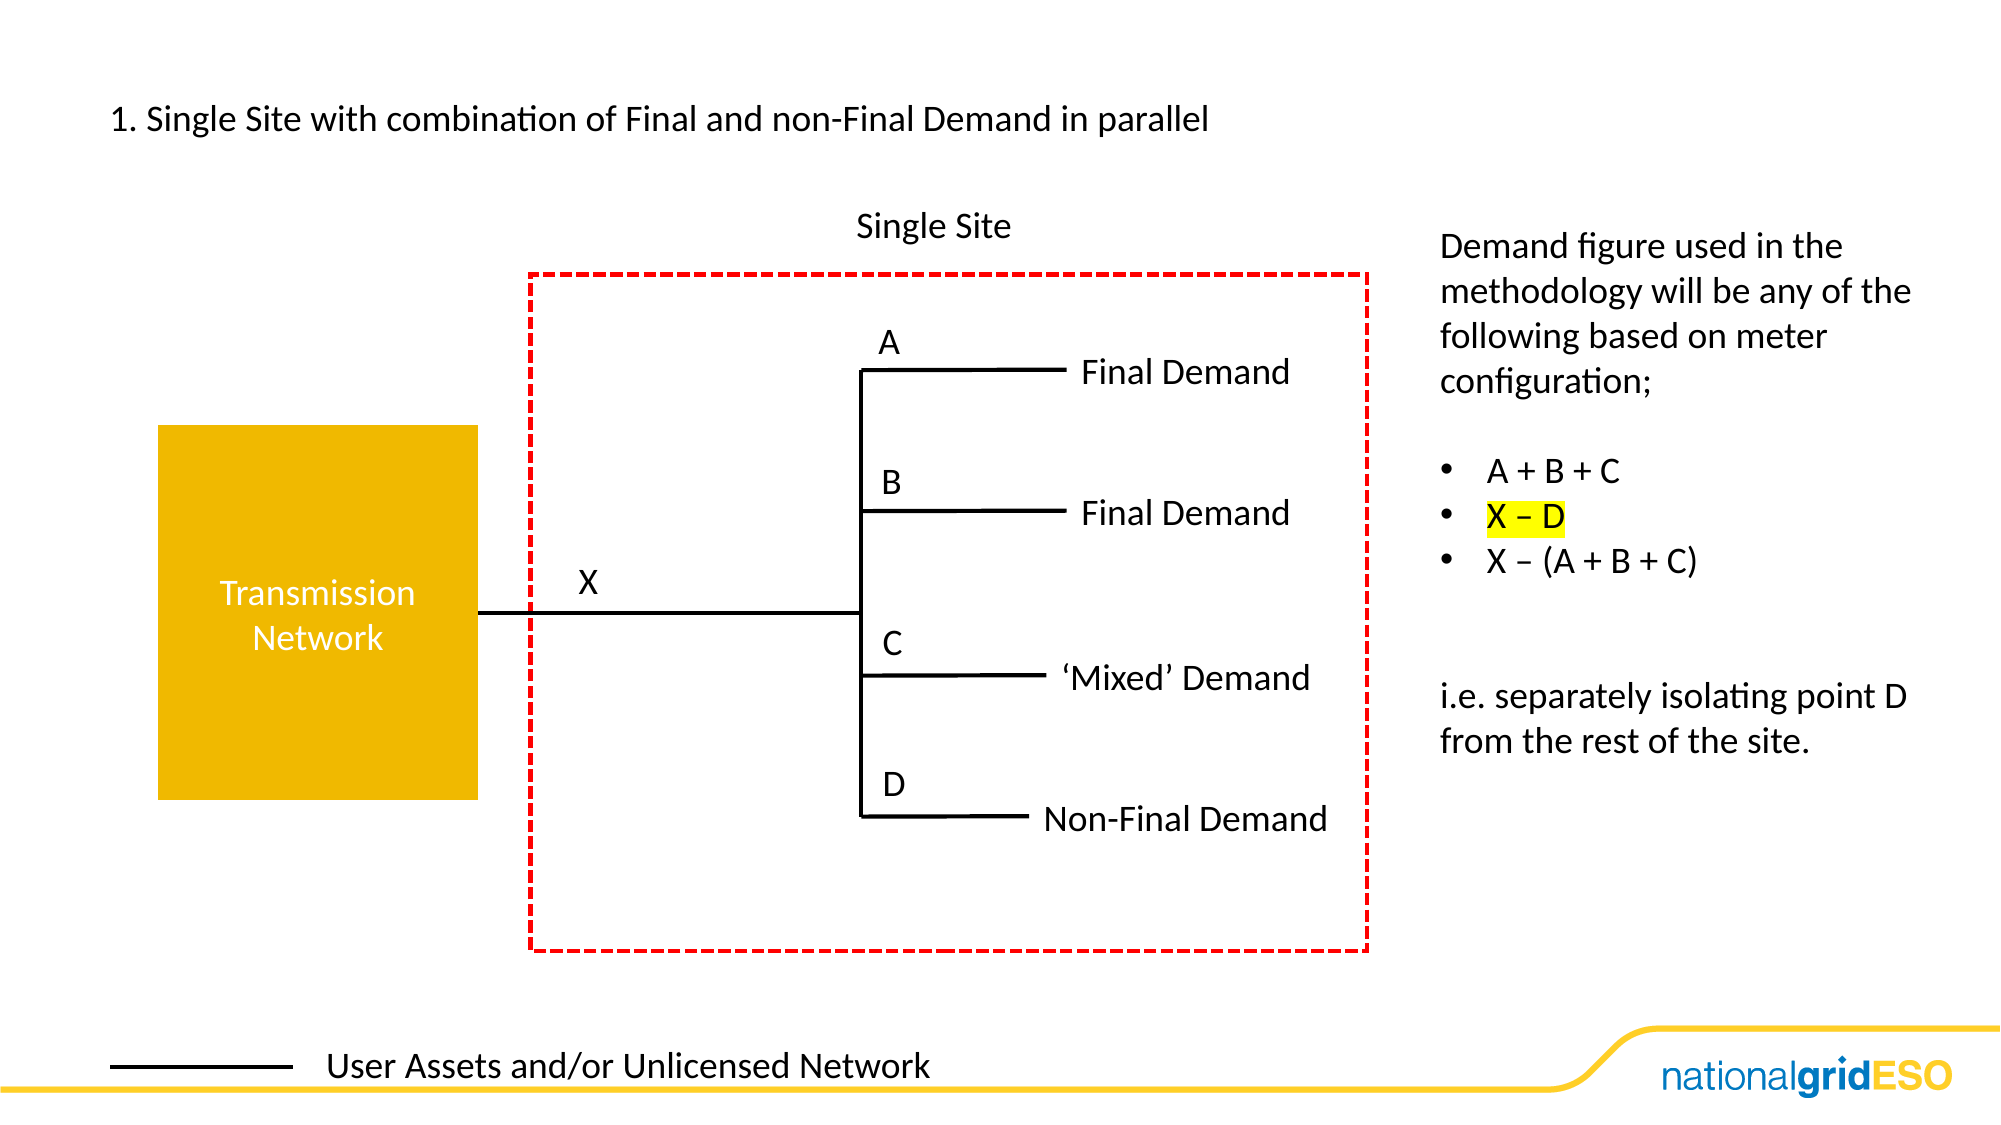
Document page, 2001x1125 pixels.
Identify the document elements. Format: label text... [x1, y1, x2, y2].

text_box D [867, 751, 921, 812]
text_box Final Demand [1066, 480, 1307, 541]
text_box User Assets and/or Unlicensed Network [311, 1034, 947, 1094]
text_box Non-Final Demand [1028, 786, 1344, 847]
text_box B [866, 449, 917, 510]
picture [0, 1024, 2000, 1125]
text_box C [867, 610, 918, 671]
text_box [529, 273, 1368, 952]
text_box X [563, 549, 614, 610]
text_box Transmission Network [158, 425, 478, 800]
text_box A [863, 309, 915, 369]
text_box Final Demand [1066, 339, 1307, 400]
text_box Single Site [841, 194, 1028, 254]
text_box ‘Mixed’ Demand [1046, 645, 1327, 706]
text_box Demand figure used in the methodology will be any of the following based on meter configuration; A + B + C X – D X – (A + B + C) i.e. separately isolating point D from the rest of the site. [1425, 213, 1929, 769]
text_box 1. Single Site with combination of Final and non-Final Demand in parallel [94, 86, 1226, 146]
